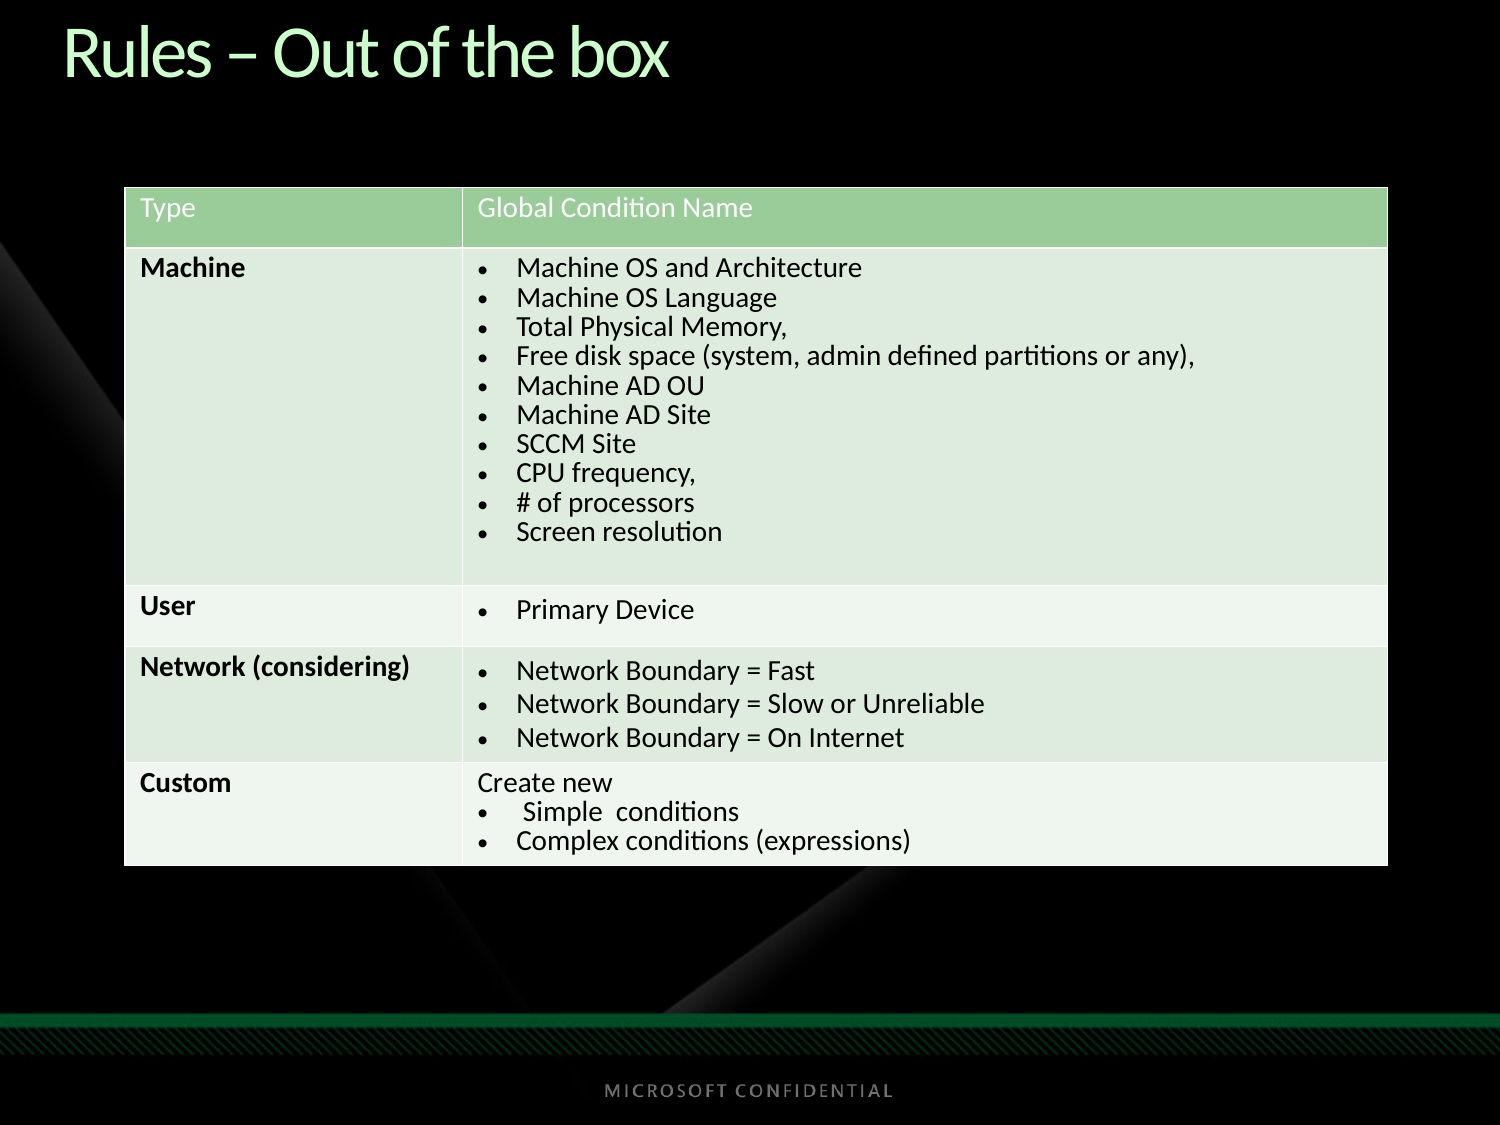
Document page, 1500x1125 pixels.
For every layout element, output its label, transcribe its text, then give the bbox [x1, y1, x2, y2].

table_cell Custom [126, 763, 462, 865]
table_cell Create new Simple conditions Complex conditions (expressions) [463, 763, 1387, 865]
table_cell Machine [126, 249, 462, 585]
table_header Global Condition Name [463, 188, 1387, 247]
title Rules – Out of the box [62, 12, 1438, 95]
table_cell Network (considering) [126, 647, 462, 762]
table_cell User [126, 586, 462, 646]
table_cell Primary Device [463, 586, 1387, 646]
table_header Type [126, 188, 462, 247]
picture [0, 0, 1500, 1125]
table_cell Network Boundary = Fast Network Boundary = Slow or Unreliable Network Boundary = On Internet [463, 647, 1387, 762]
table_cell Machine OS and Architecture Machine OS Language Total Physical Memory, Free disk space (system, admin defined partitions or any), Machine AD OU Machine AD Site SCCM Site CPU frequency, # of processors Screen resolution [463, 249, 1387, 585]
